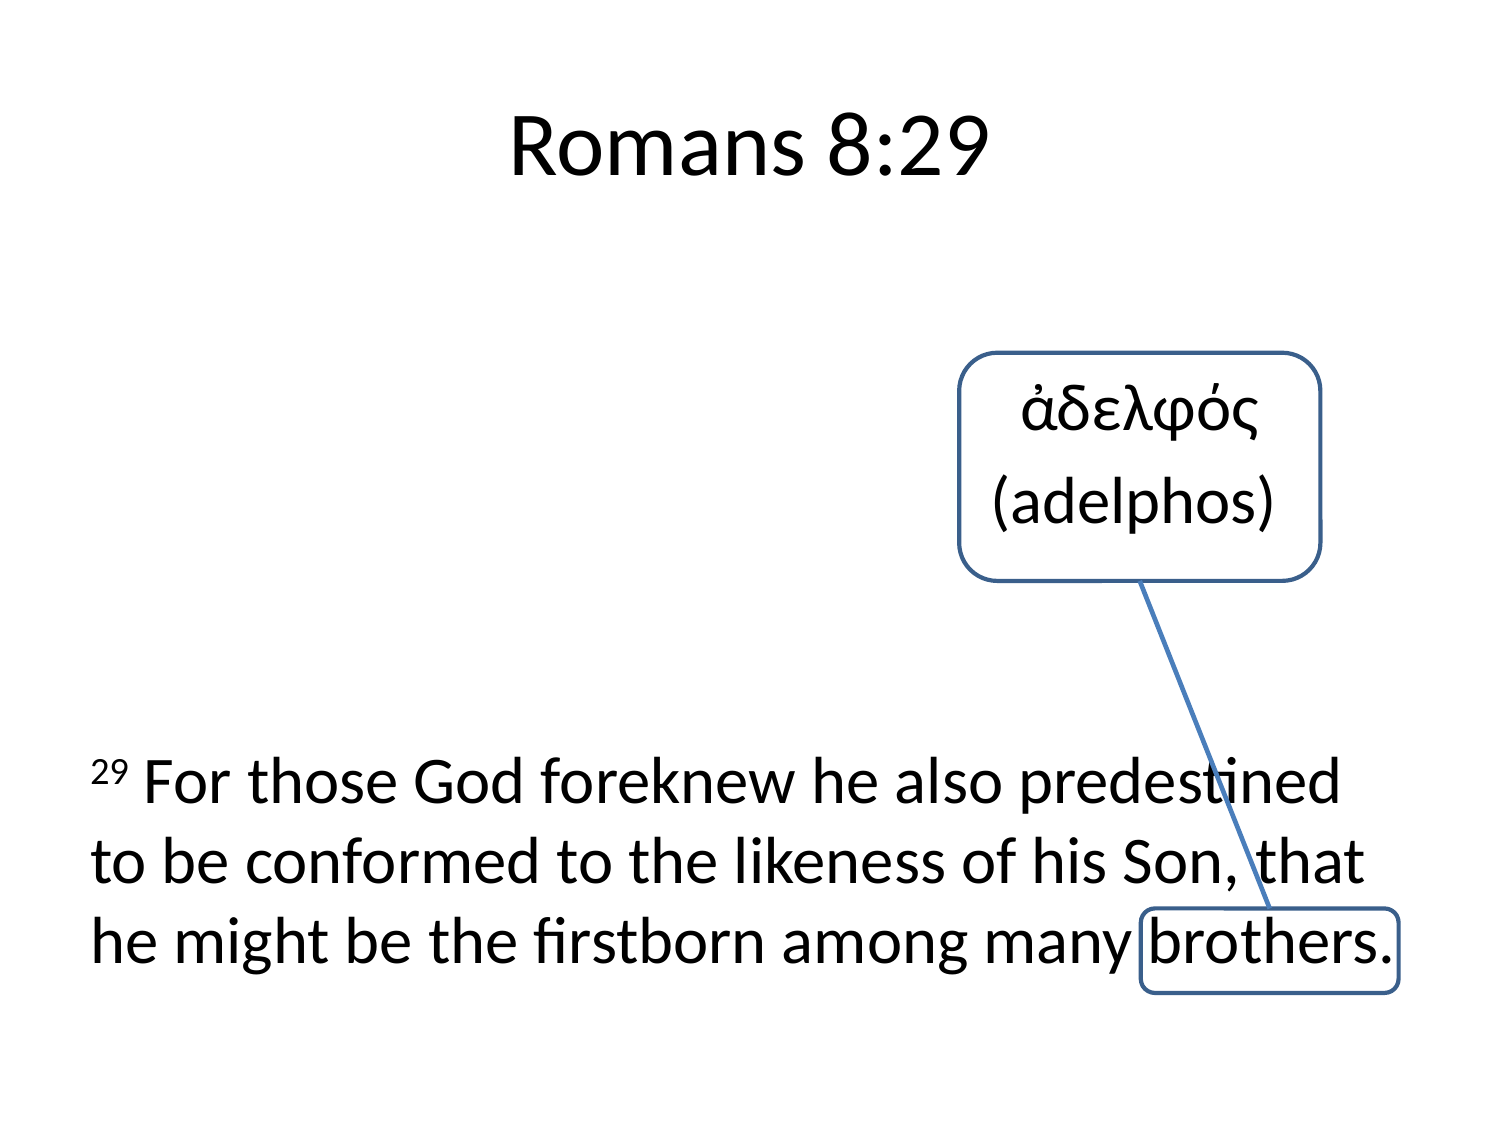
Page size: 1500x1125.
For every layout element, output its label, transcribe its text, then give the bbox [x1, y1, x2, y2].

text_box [1139, 580, 1270, 909]
title Romans 8:29 [75, 45, 1425, 233]
list ἀδελφός (adelphos) 29 For those God foreknew he also predestined to be conformed to the likeness of his Son, that he might be the firstborn among many brothers. [75, 262, 1425, 1005]
text_box [1138, 906, 1401, 996]
text_box [957, 350, 1323, 584]
